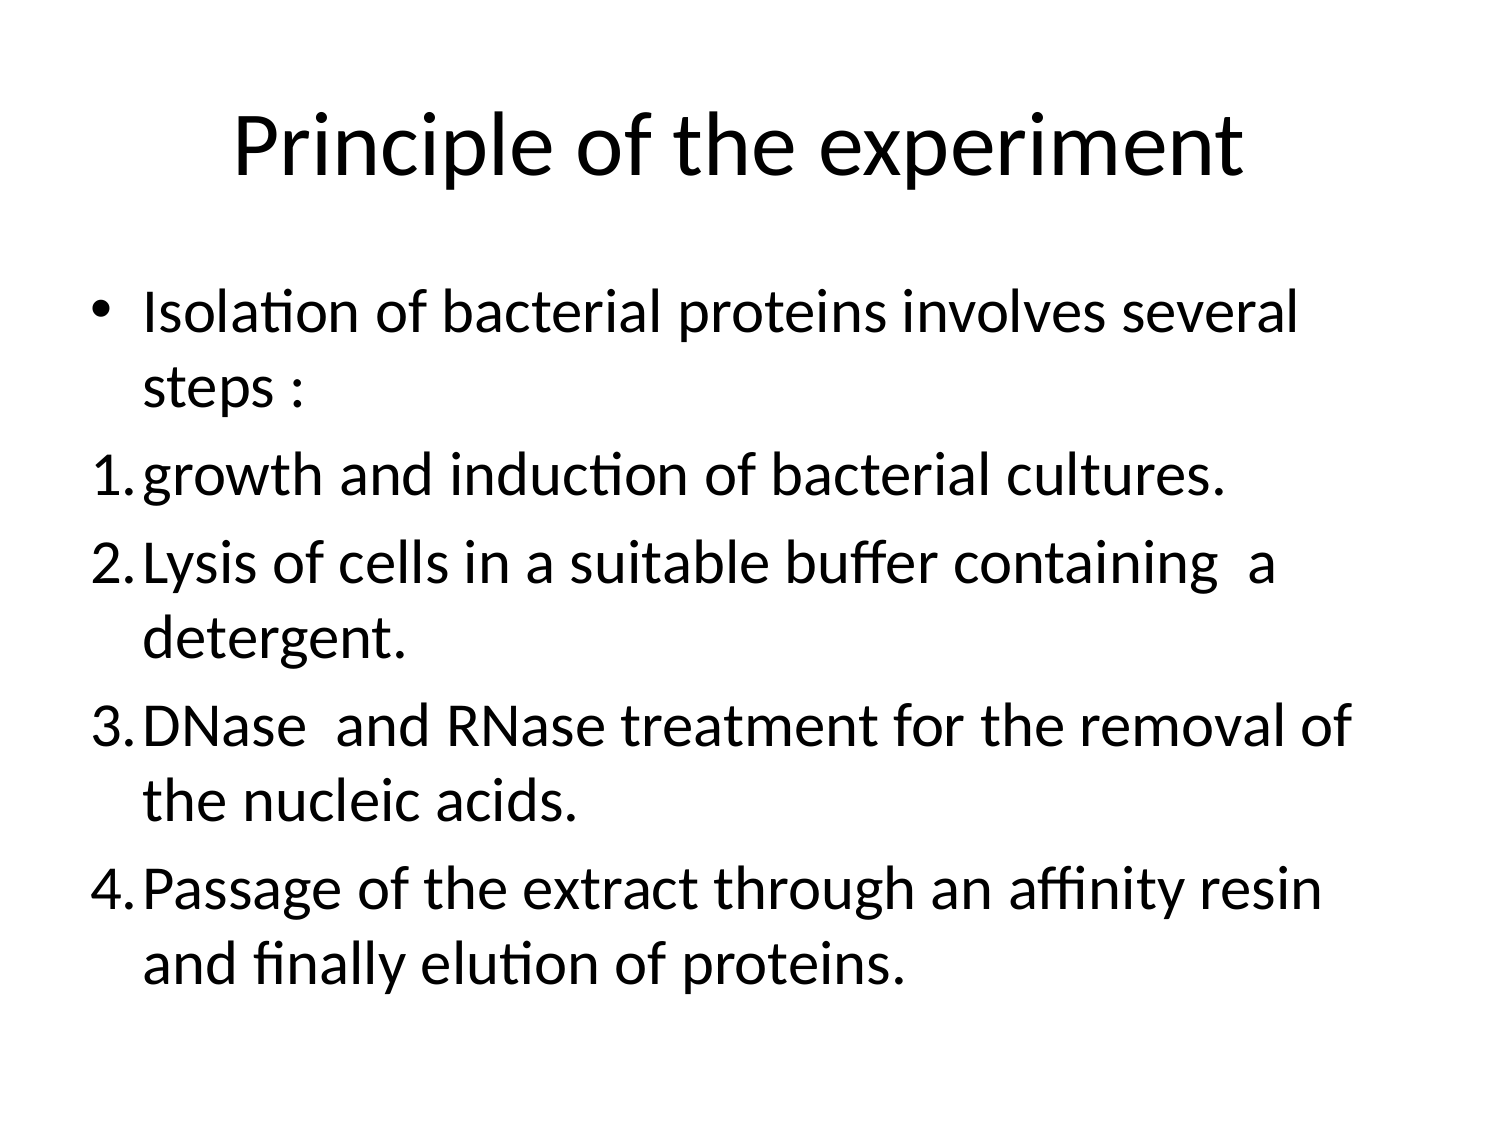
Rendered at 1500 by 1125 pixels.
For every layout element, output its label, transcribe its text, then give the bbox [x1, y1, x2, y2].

title Principle of the experiment [75, 45, 1425, 233]
list Isolation of bacterial proteins involves several steps : growth and induction of bacterial cultures. Lysis of cells in a suitable buffer containing a detergent. DNase and RNase treatment for the removal of the nucleic acids. Passage of the extract through an affinity resin and finally elution of proteins. [75, 262, 1425, 1005]
